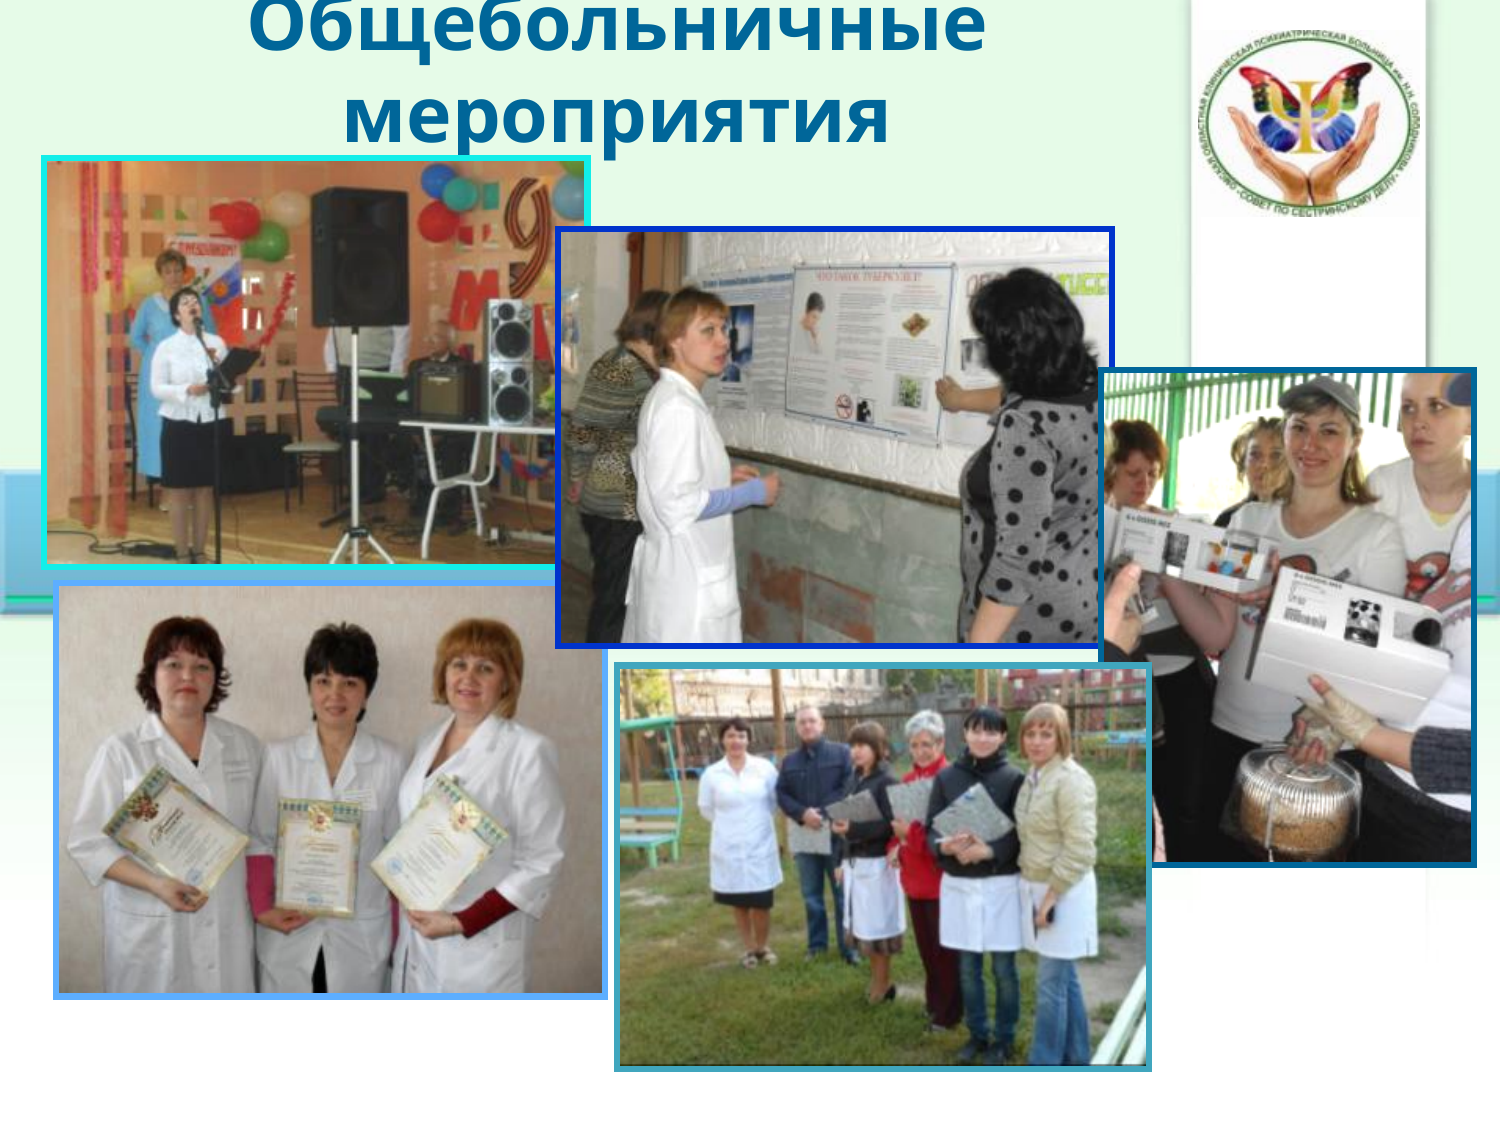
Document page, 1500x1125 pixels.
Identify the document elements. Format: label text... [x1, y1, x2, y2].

picture [0, 0, 1500, 1125]
picture [58, 585, 603, 994]
picture [619, 374, 1470, 1067]
title Общебольничные мероприятия [0, 0, 1235, 132]
picture [46, 160, 1110, 644]
